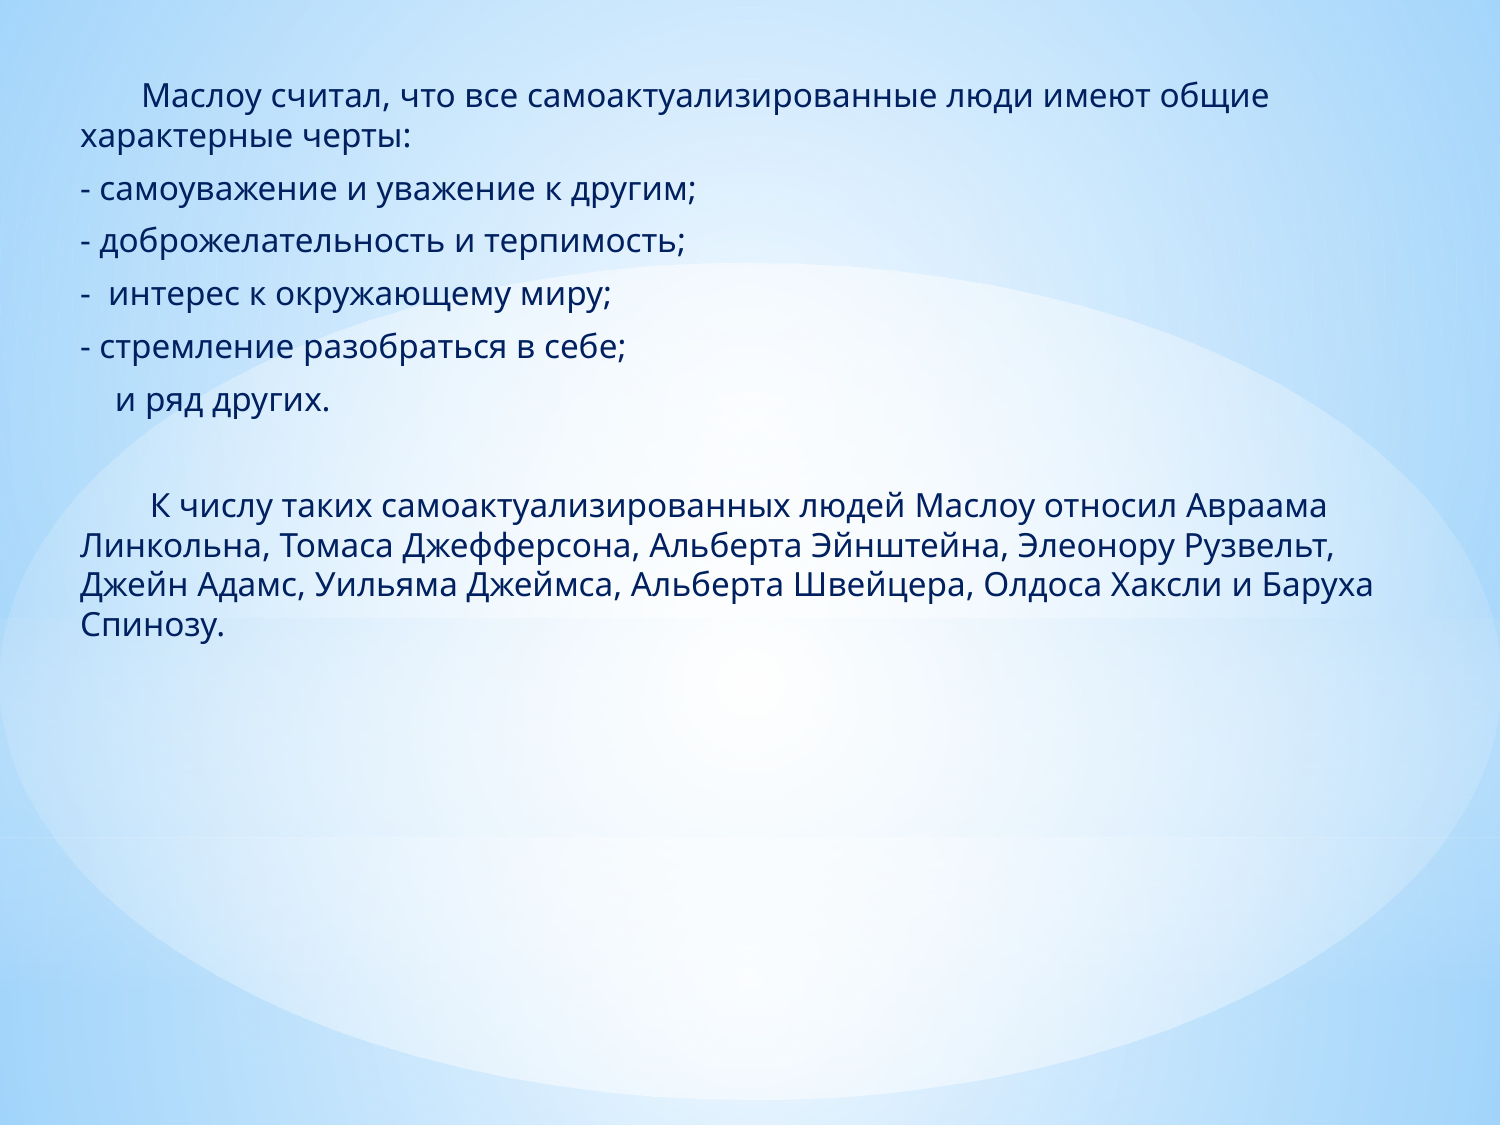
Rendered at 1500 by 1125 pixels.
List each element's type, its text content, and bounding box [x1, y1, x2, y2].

list Маслоу считал, что все самоактуализированные люди имеют общие характерные черты: - самоуважение и уважение к другим; - доброжелательность и терпимость; - интерес к окружающему миру; - стремление разобраться в себе; и ряд других. К числу таких самоактуализированных людей Маслоу относил Авраама Линкольна, Томаса Джефферсона, Альберта Эйнштейна, Элеонору Рузвельт, Джейн Адамс, Уильяма Джеймса, Альберта Швейцера, Олдоса Хаксли и Баруха Спинозу. [64, 66, 1412, 646]
